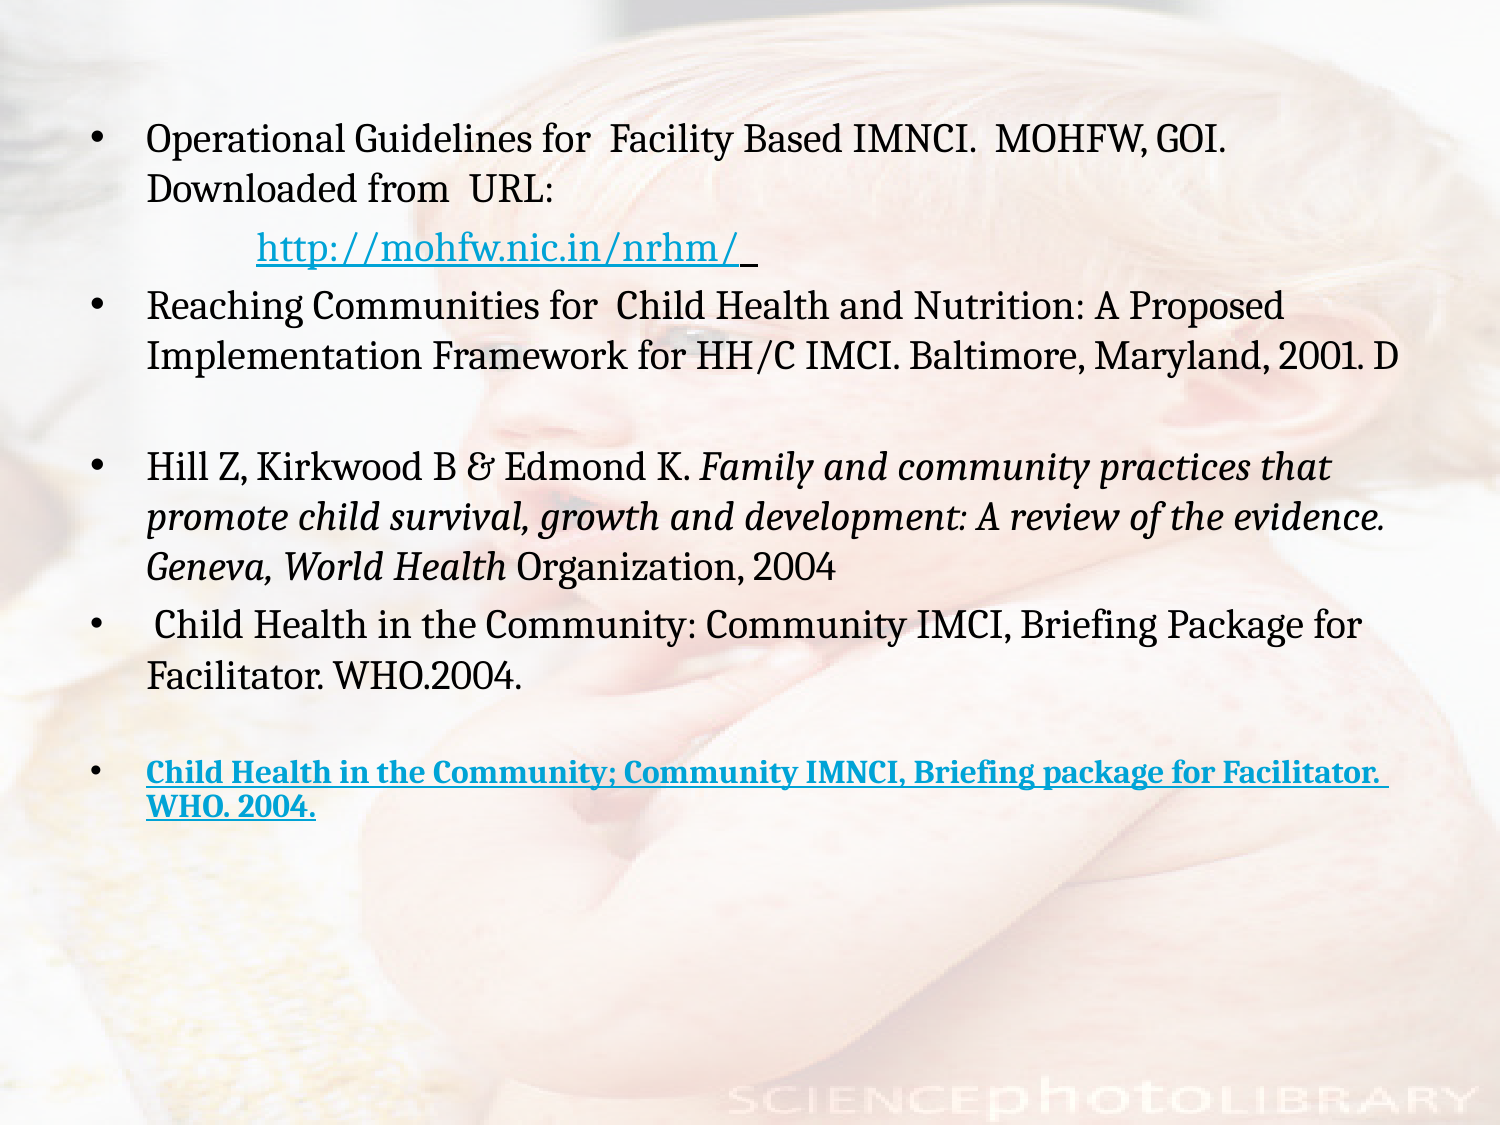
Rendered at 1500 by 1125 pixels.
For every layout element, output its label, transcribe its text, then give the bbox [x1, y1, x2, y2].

list Operational Guidelines for Facility Based IMNCI. MOHFW, GOI. Downloaded from URL: http://mohfw.nic.in/nrhm/ Reaching Communities for Child Health and Nutrition: A Proposed Implementation Framework for HH/C IMCI. Baltimore, Maryland, 2001. D Hill Z, Kirkwood B & Edmond K. Family and community practices that promote child survival, growth and development: A review of the evidence. Geneva, World Health Organization, 2004 Child Health in the Community: Community IMCI, Briefing Package for Facilitator. WHO.2004. Child Health in the Community; Community IMNCI, Briefing package for Facilitator. WHO. 2004. [75, 50, 1425, 1005]
